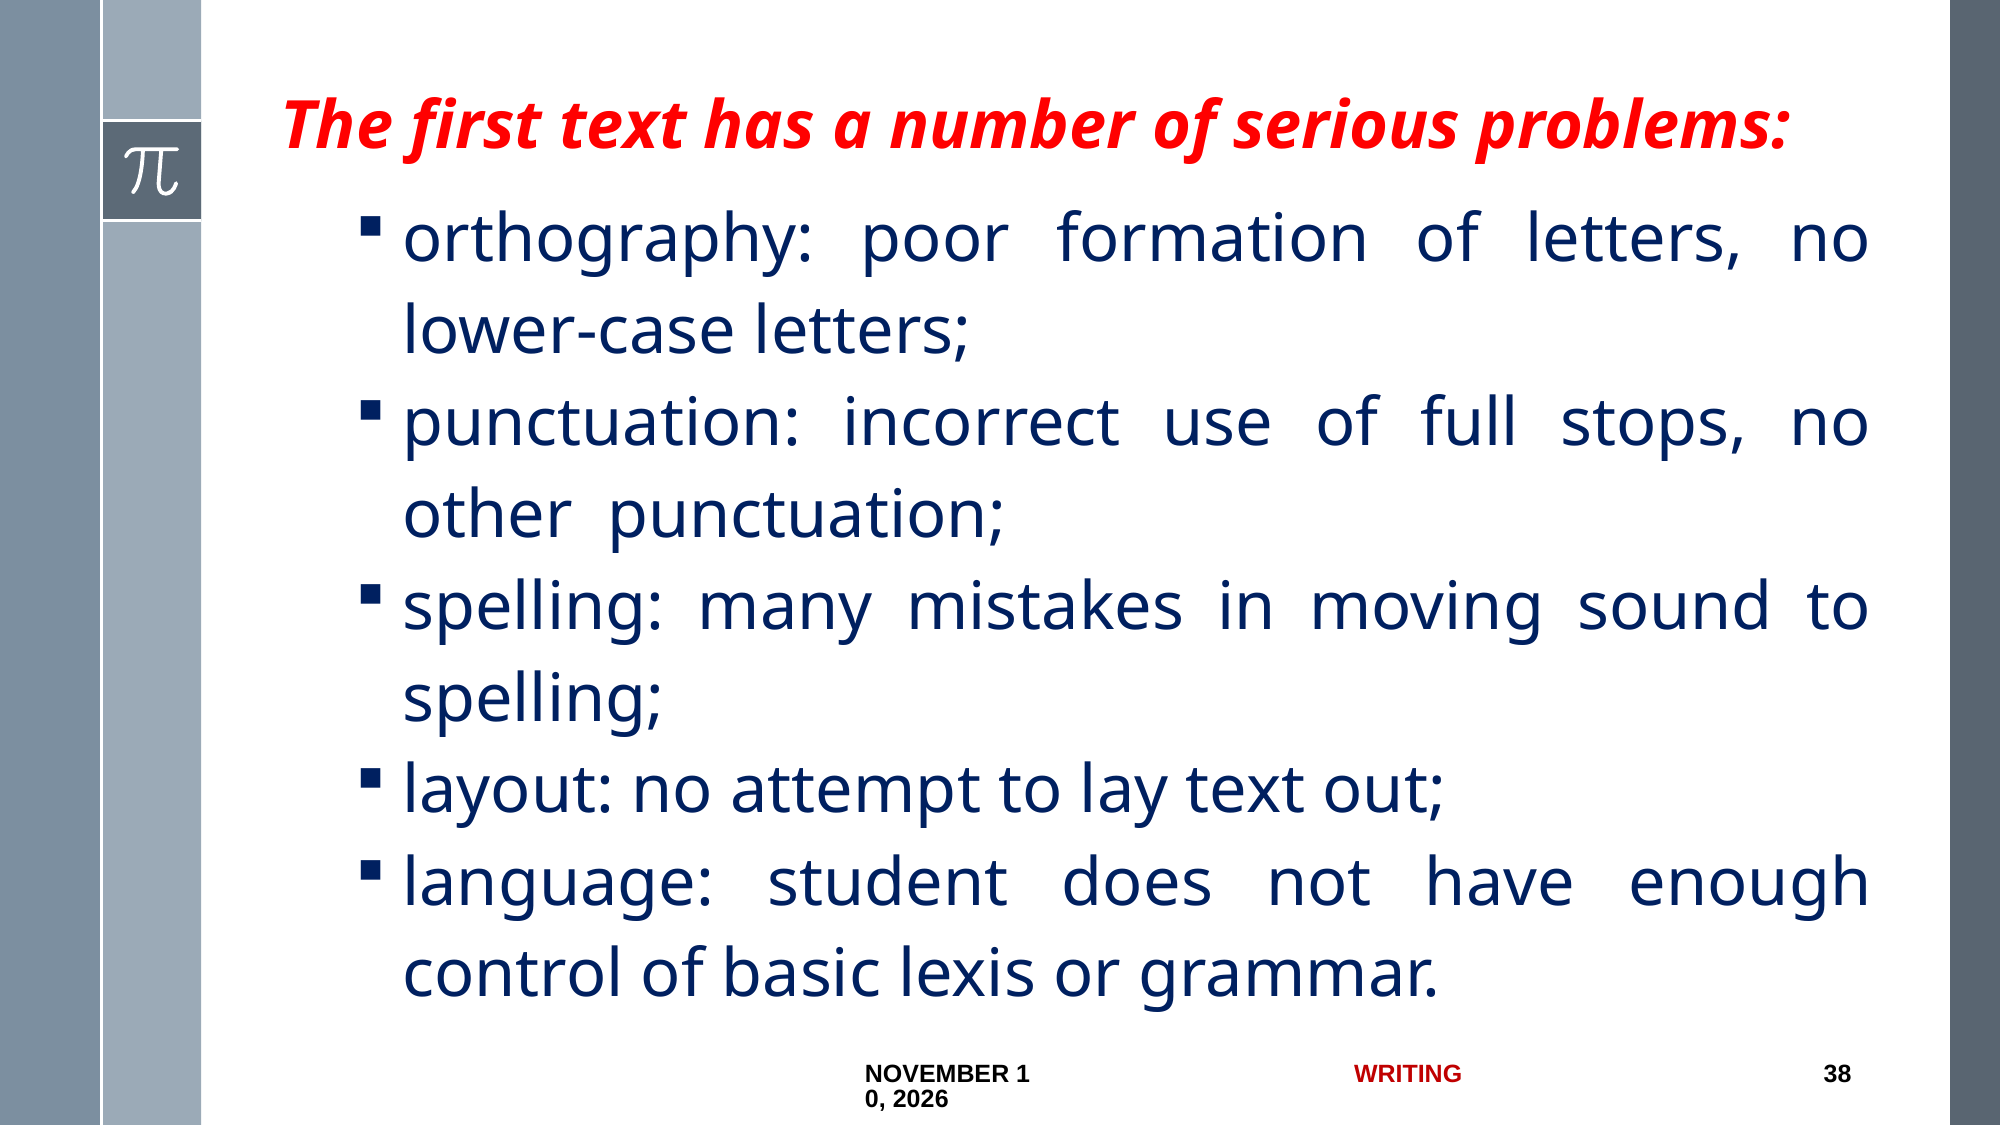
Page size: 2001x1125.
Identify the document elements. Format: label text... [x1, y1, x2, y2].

text_box The first text has a number of serious problems: orthography: poor formation of letters, no lower-case letters; punctuation: incorrect use of full stops, no other punctuation; spelling: many mistakes in moving sound to spelling; layout: no attempt to lay text out; language: student does not have enough control of basic lexis or grammar. [265, 62, 1888, 1018]
slide_number 38 [1766, 1042, 1867, 1103]
footer Writing [1082, 1042, 1735, 1103]
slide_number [849, 1042, 1050, 1103]
